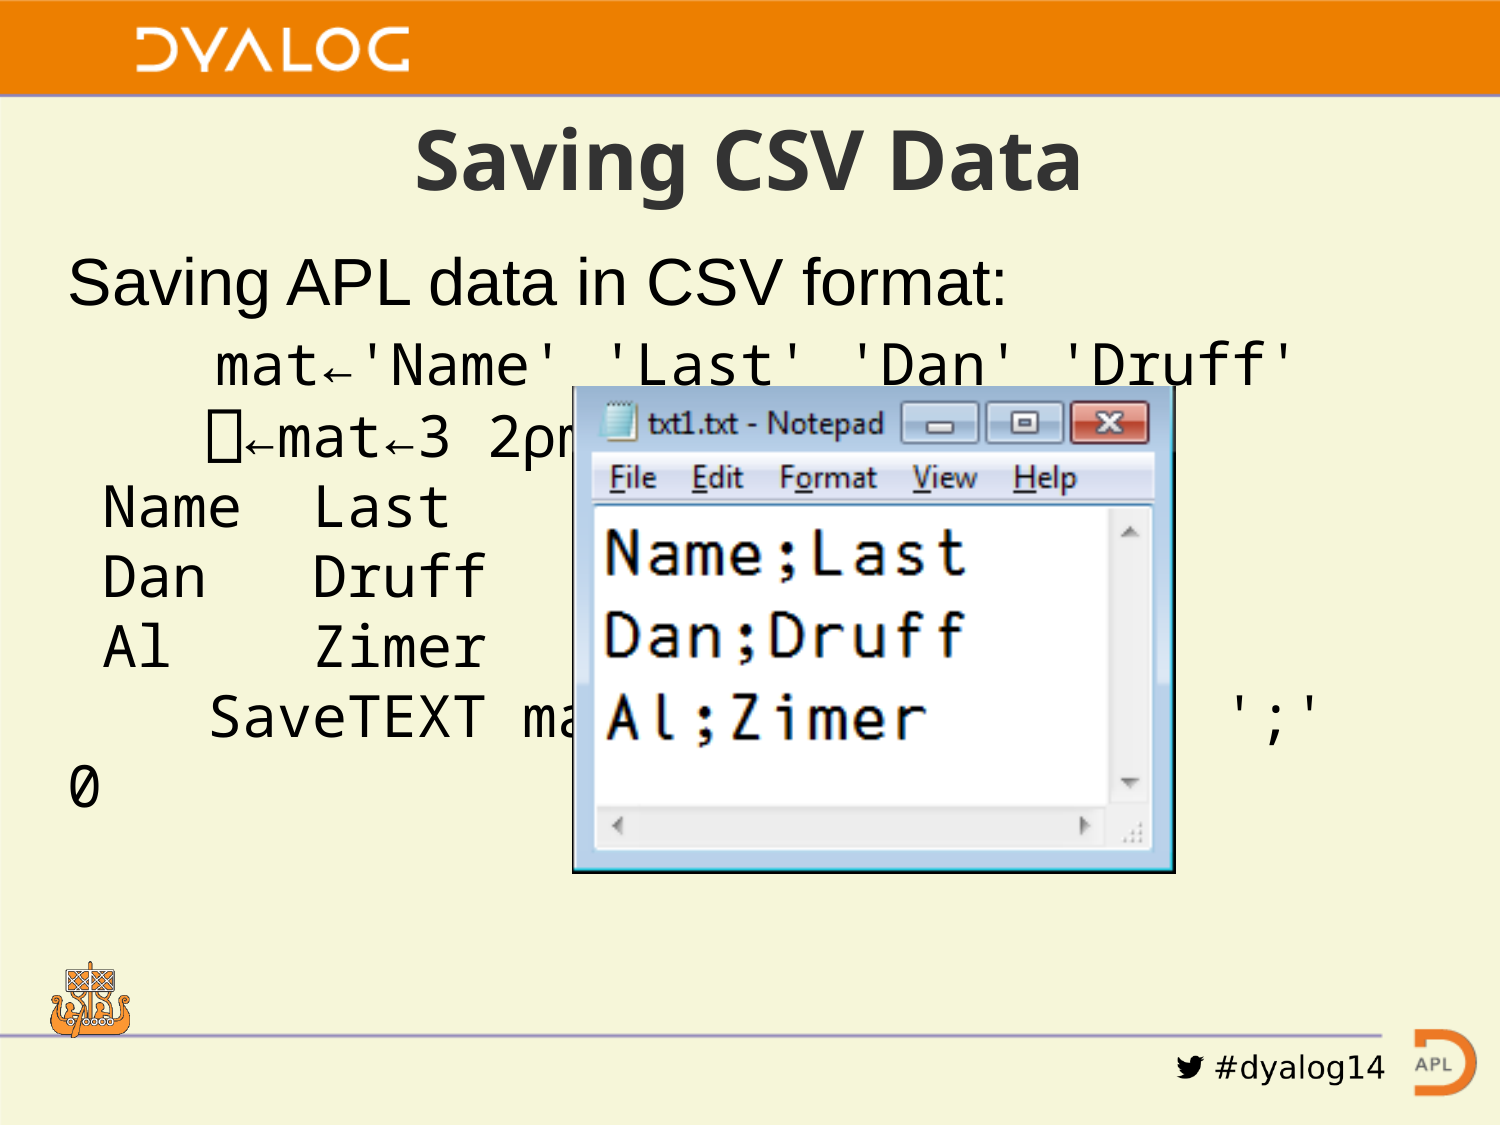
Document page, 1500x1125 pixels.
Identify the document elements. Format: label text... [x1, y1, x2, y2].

picture [0, 0, 1500, 1125]
title Saving CSV Data [76, 99, 1424, 288]
subtitle Saving APL data in CSV format: mat←'Name' 'Last' 'Dan' 'Druff' ⎕←mat←3 2⍴mat, ‘Al’ ‘Zimer‘ Name Last Dan Druff Al Zimer SaveTEXT mat '\tmp\txt1.txt' ';' 0 [53, 231, 1483, 866]
